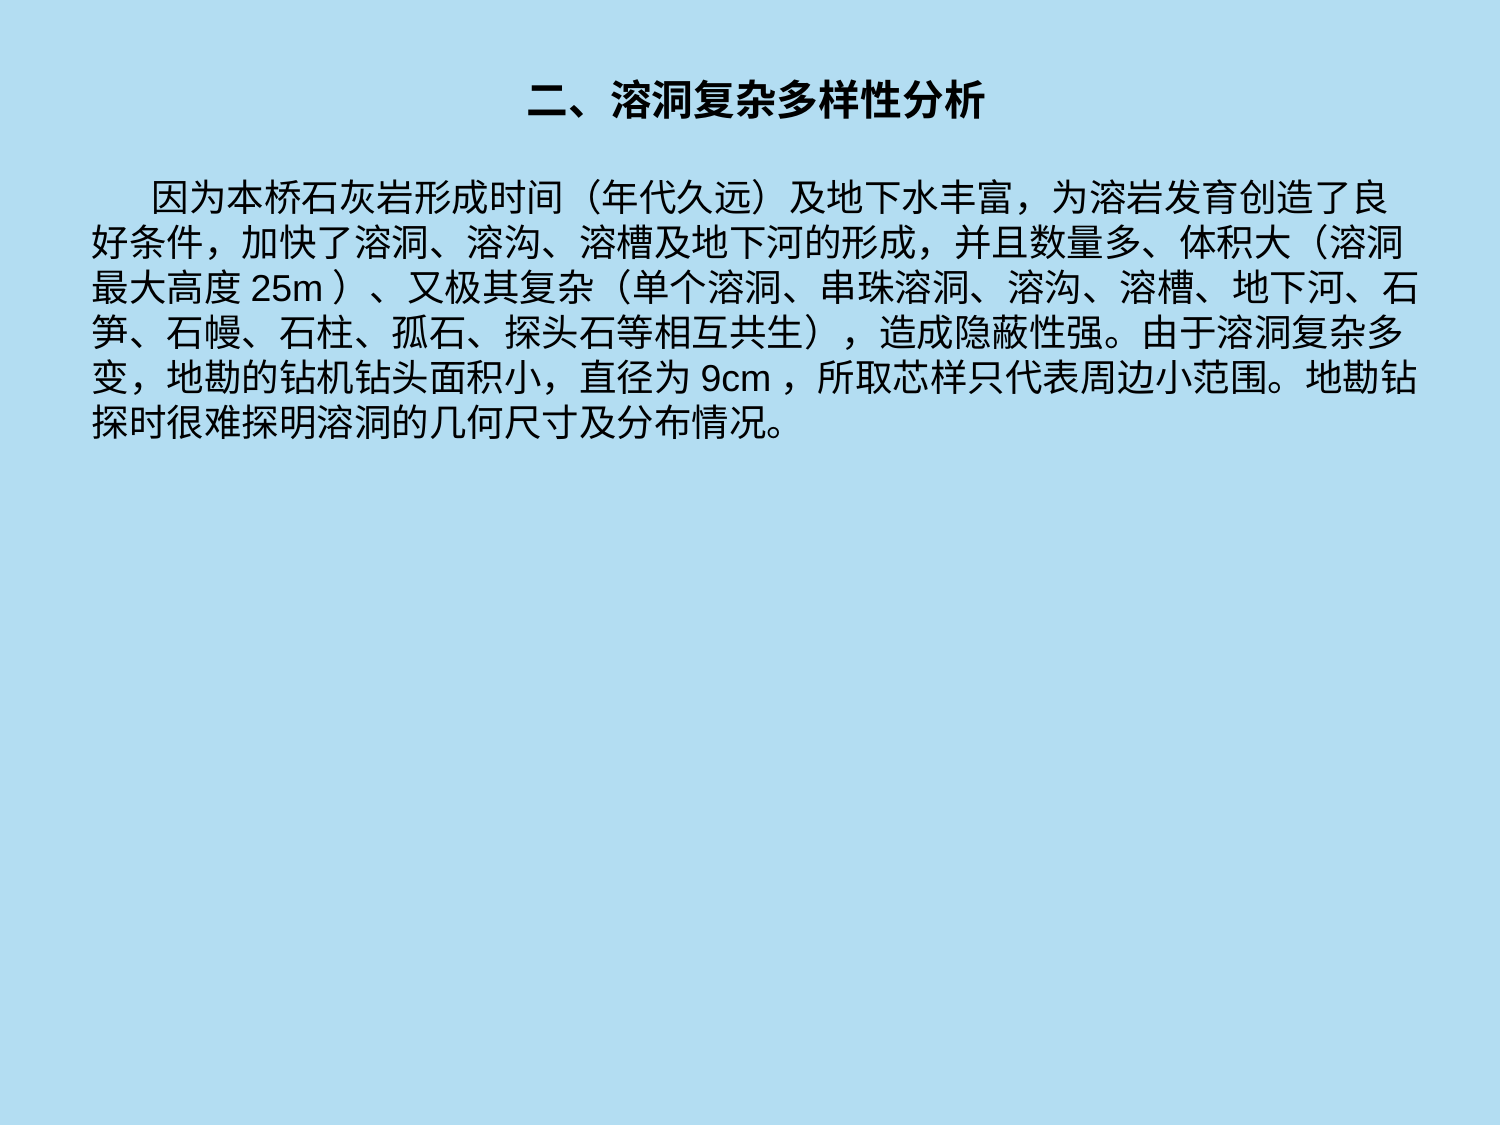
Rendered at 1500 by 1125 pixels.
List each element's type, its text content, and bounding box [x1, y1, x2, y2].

text_box 二、溶洞复杂多样性分析 因为本桥石灰岩形成时间（年代久远）及地下水丰富，为溶岩发育创造了良好条件，加快了溶洞、溶沟、溶槽及地下河的形成，并且数量多、体积大（溶洞最大高度25m）、又极其复杂（单个溶洞、串珠溶洞、溶沟、溶槽、地下河、石笋、石幔、石柱、孤石、探头石等相互共生），造成隐蔽性强。由于溶洞复杂多变，地勘的钻机钻头面积小，直径为9cm，所取芯样只代表周边小范围。地勘钻探时很难探明溶洞的几何尺寸及分布情况。 [76, 66, 1436, 497]
